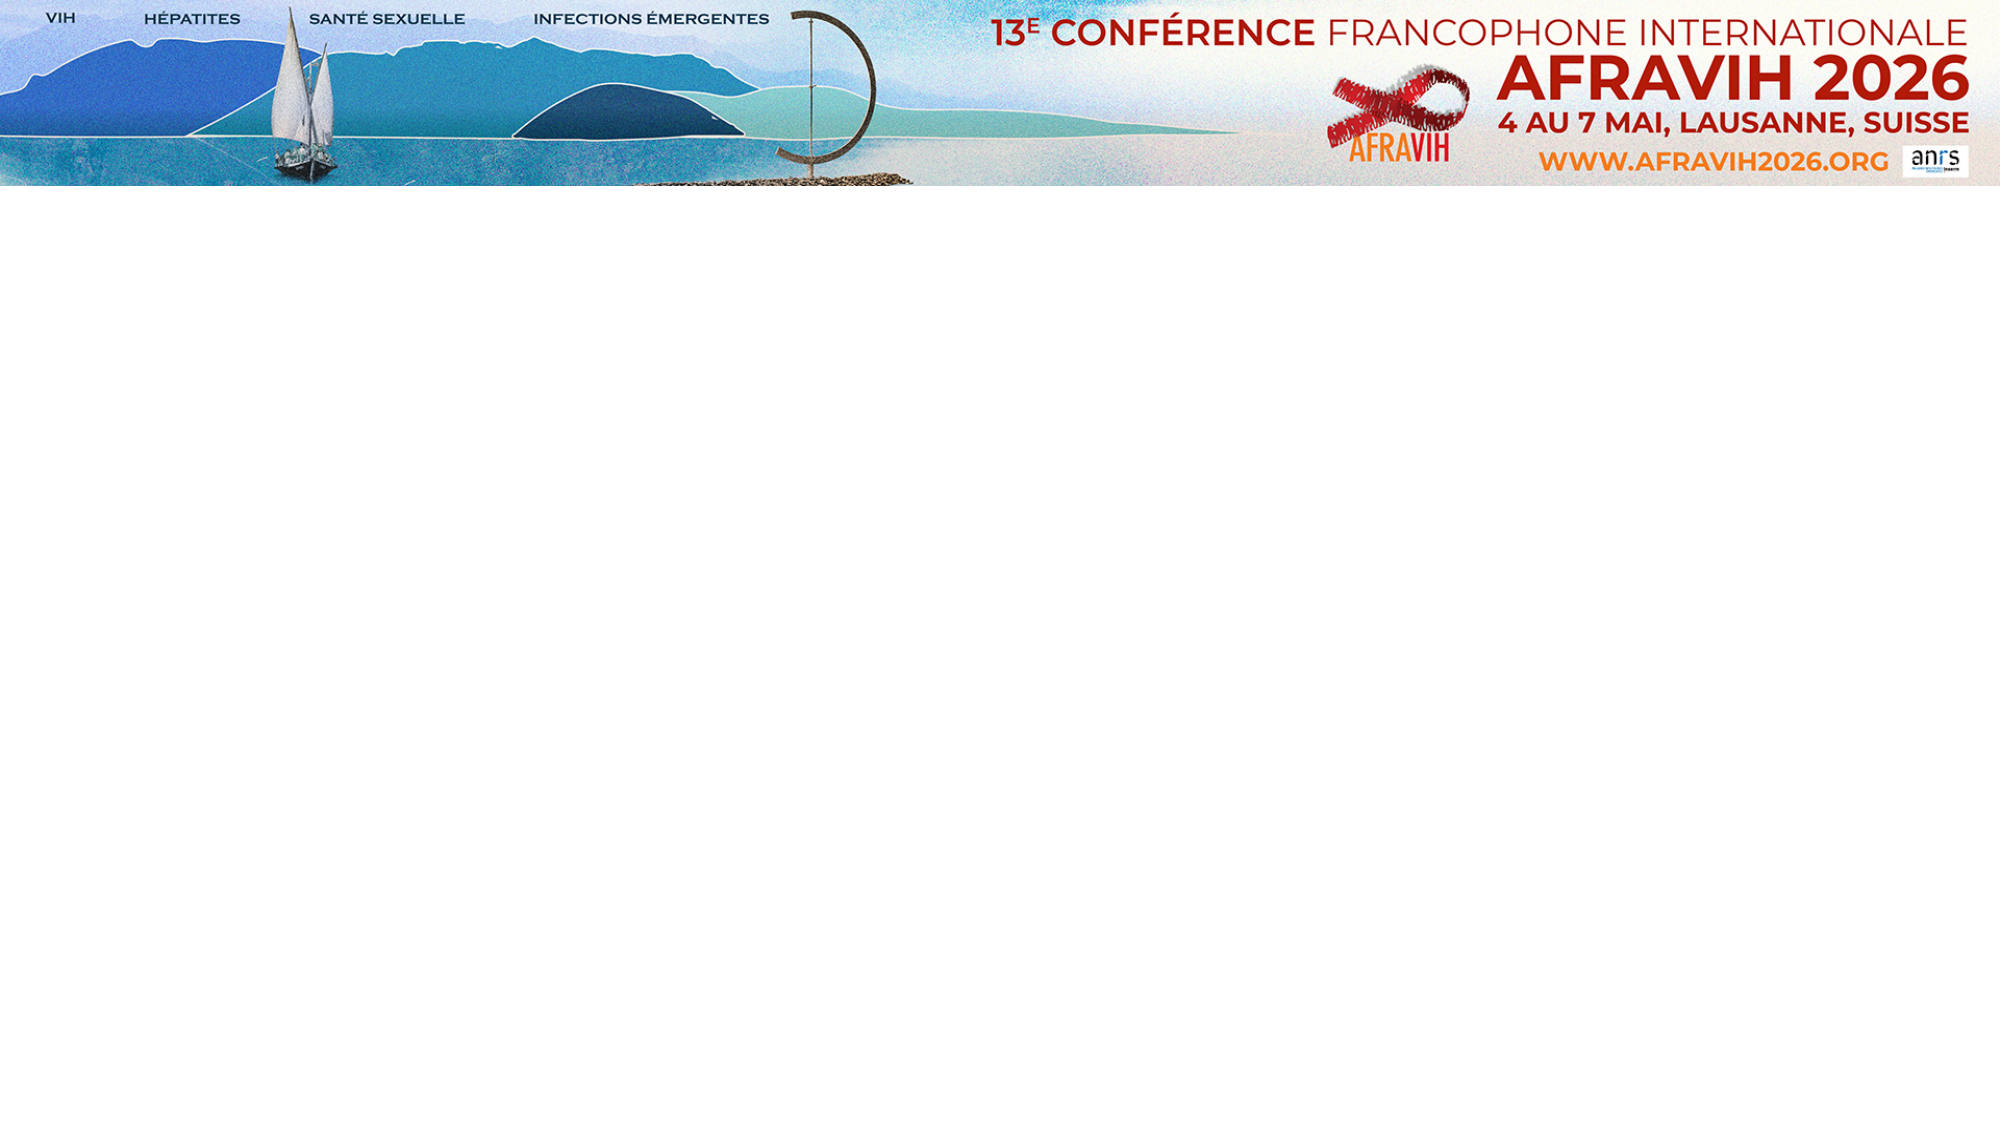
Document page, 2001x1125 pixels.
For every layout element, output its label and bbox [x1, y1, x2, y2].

picture [0, 0, 2000, 186]
